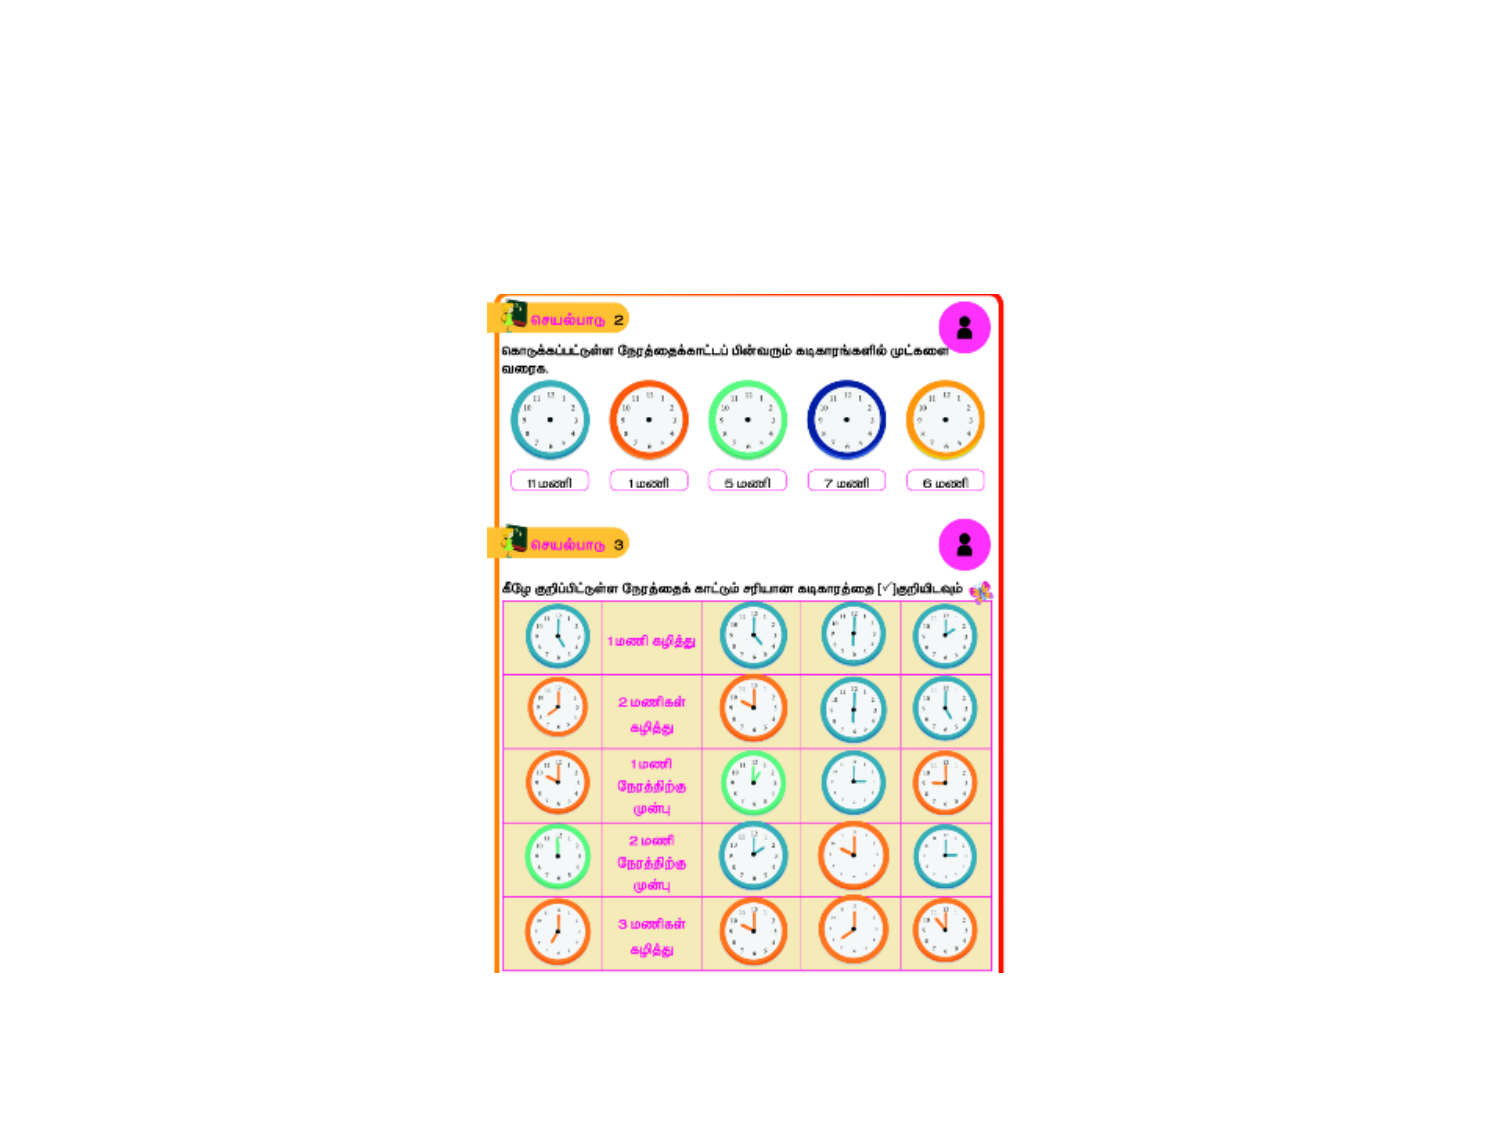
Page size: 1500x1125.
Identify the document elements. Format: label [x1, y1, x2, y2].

list [487, 294, 1013, 974]
